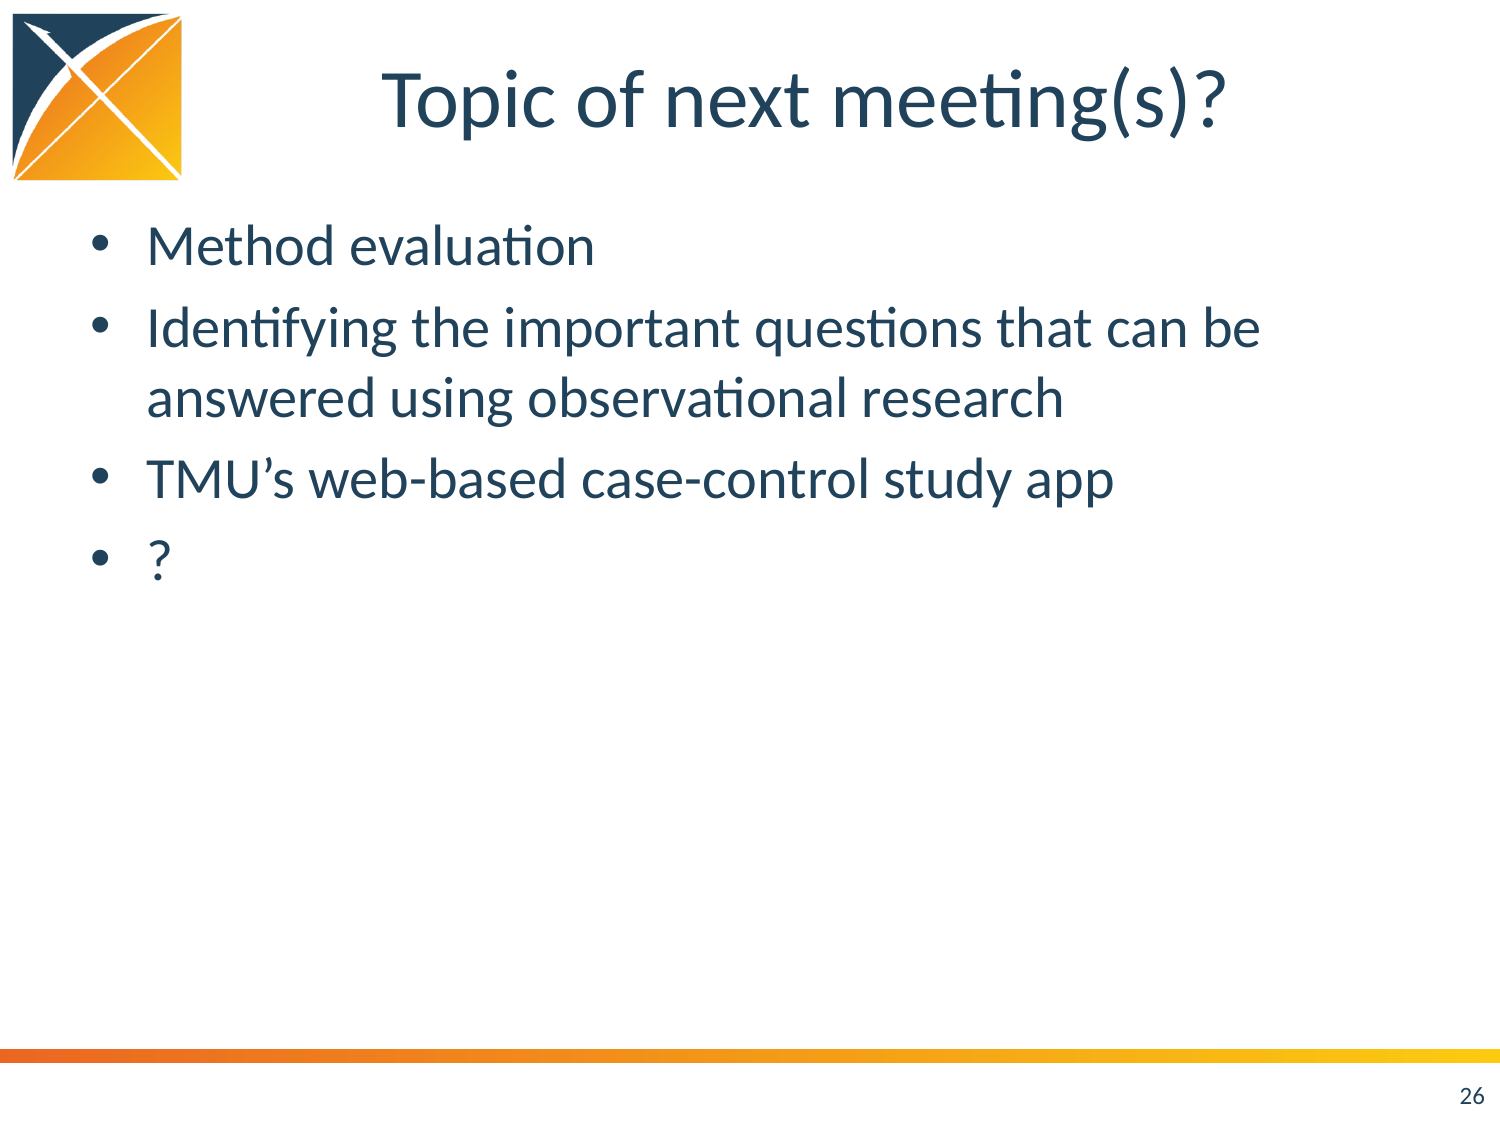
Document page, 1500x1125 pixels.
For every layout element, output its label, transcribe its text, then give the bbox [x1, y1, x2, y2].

slide_number 26 [1149, 1065, 1500, 1125]
list Method evaluation Identifying the important questions that can be answered using observational research TMU’s web-based case-control study app ? [75, 200, 1425, 1005]
picture [0, 0, 206, 200]
title Topic of next meeting(s)? [187, 24, 1425, 163]
